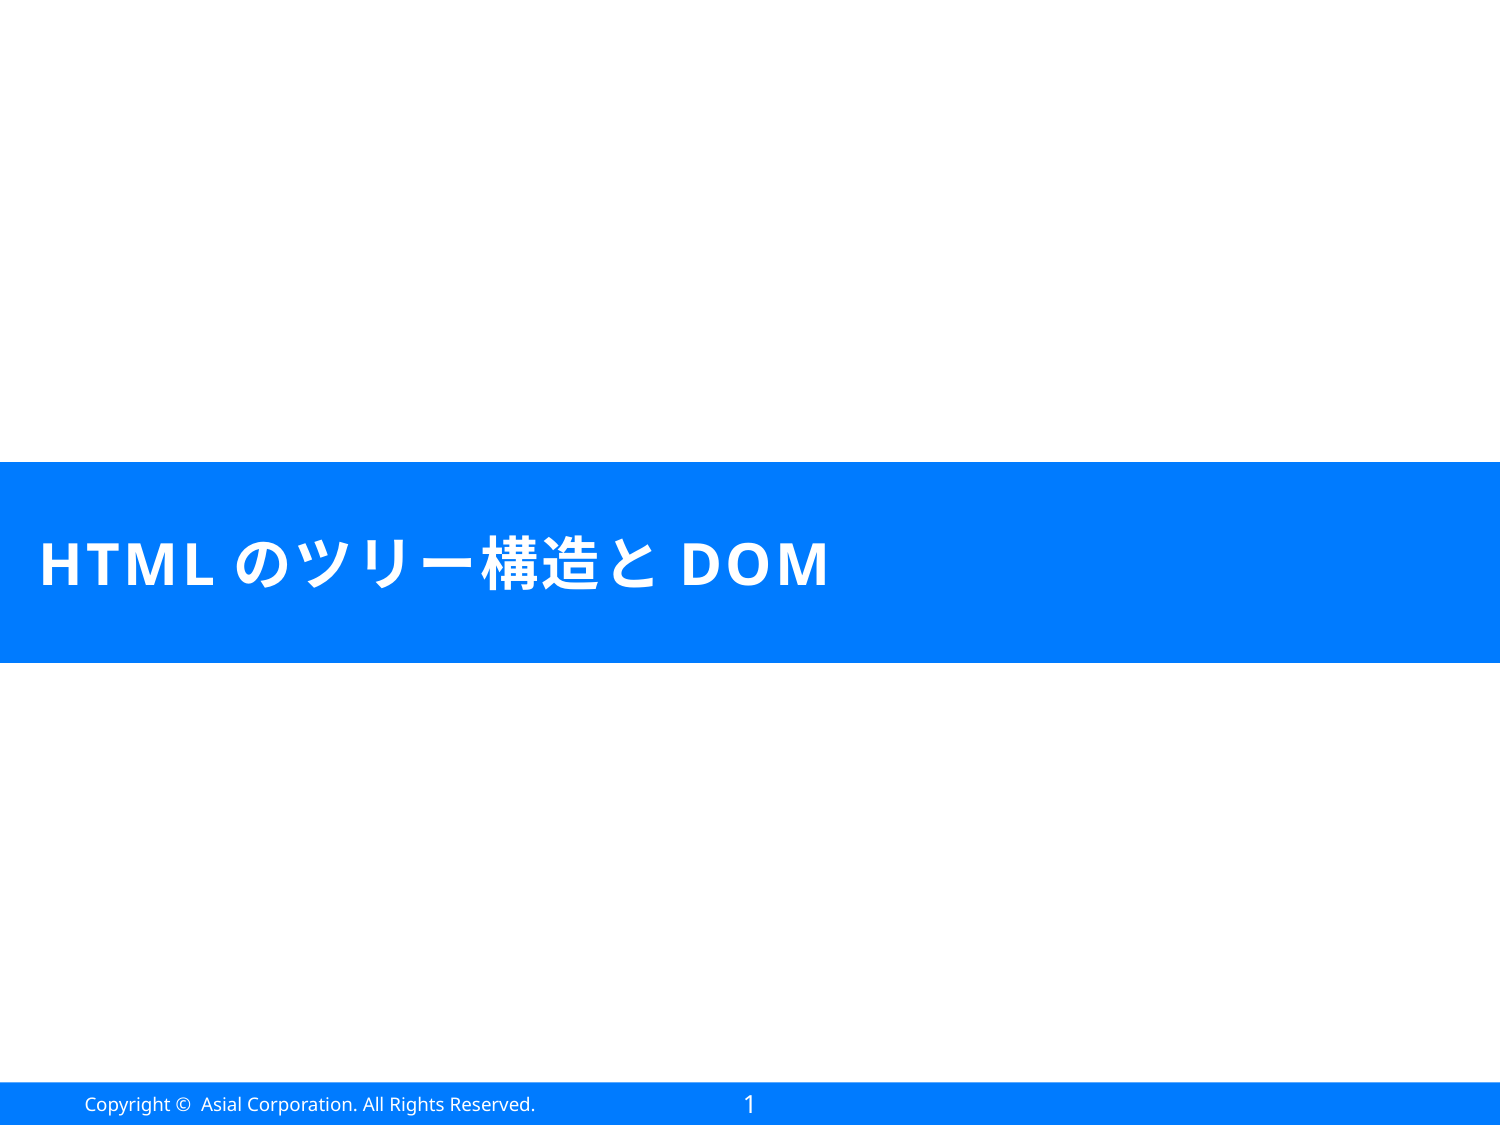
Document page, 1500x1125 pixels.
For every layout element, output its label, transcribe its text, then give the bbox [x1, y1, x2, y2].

slide_number 1 [581, 1075, 919, 1125]
title HTMLのツリー構造とDOM [23, 462, 1500, 663]
